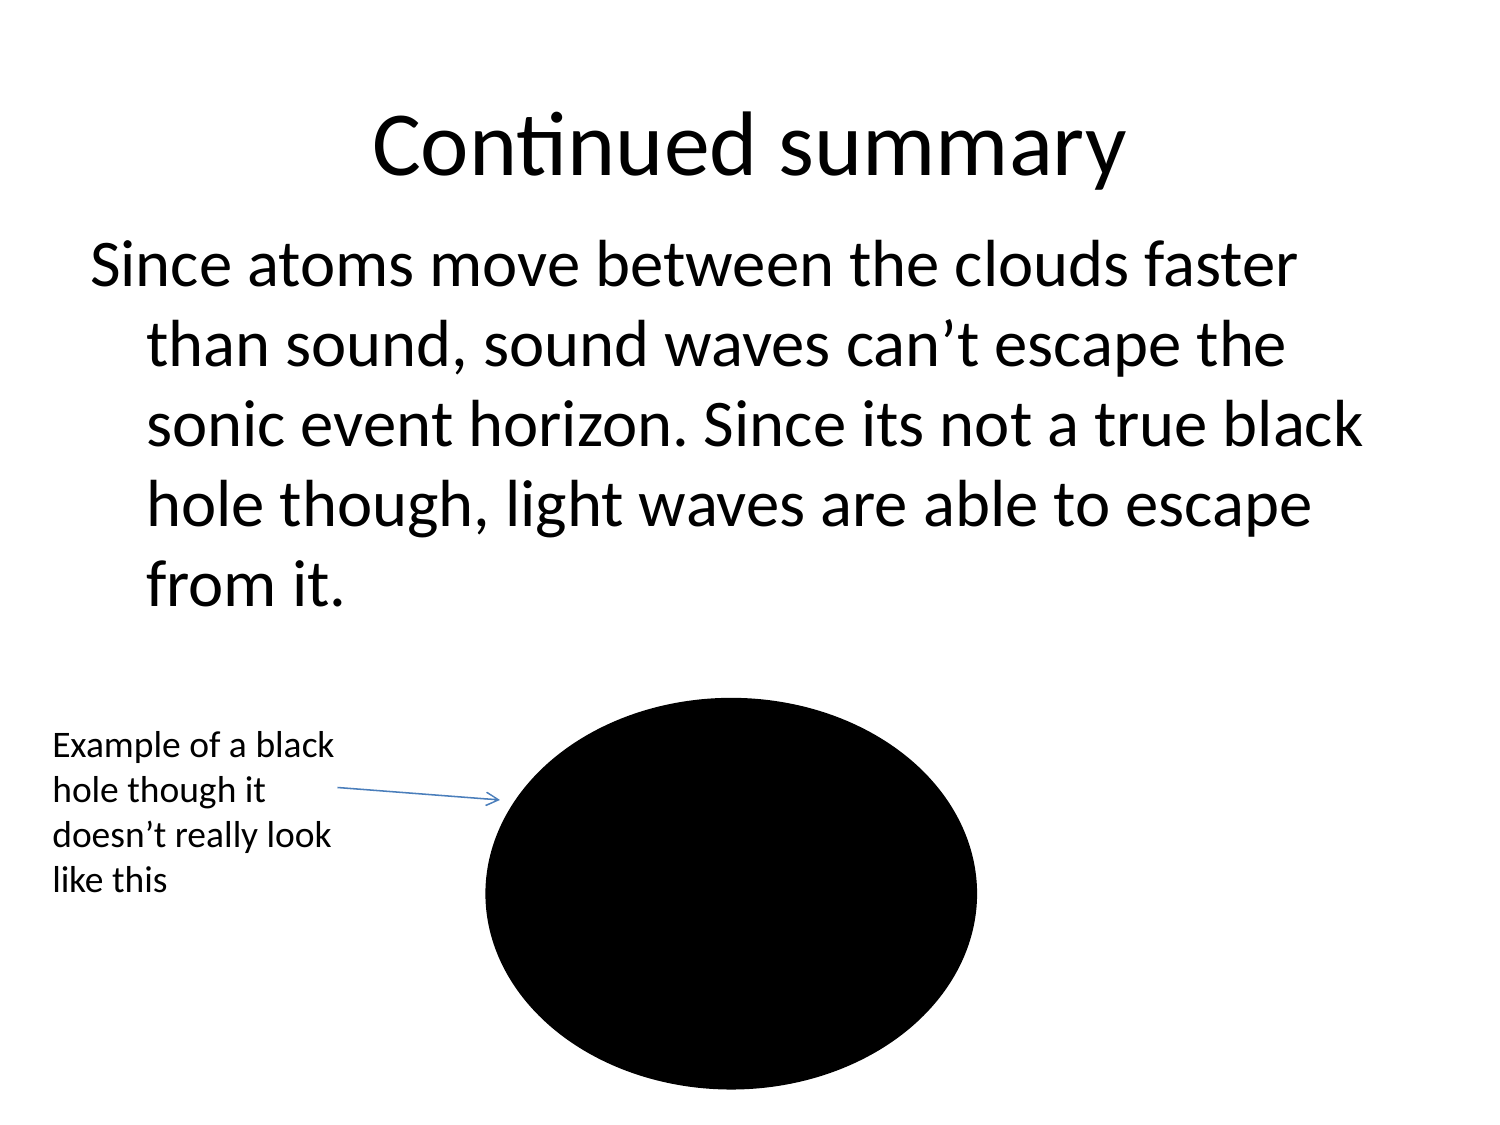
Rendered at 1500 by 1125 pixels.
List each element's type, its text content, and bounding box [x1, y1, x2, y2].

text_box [337, 787, 501, 801]
list Since atoms move between the clouds faster than sound, sound waves can’t escape the sonic event horizon. Since its not a true black hole though, light waves are able to escape from it. [75, 212, 1425, 955]
text_box [485, 697, 978, 1090]
text_box Example of a black hole though it doesn’t really look like this [37, 712, 350, 908]
title Continued summary [75, 45, 1425, 212]
